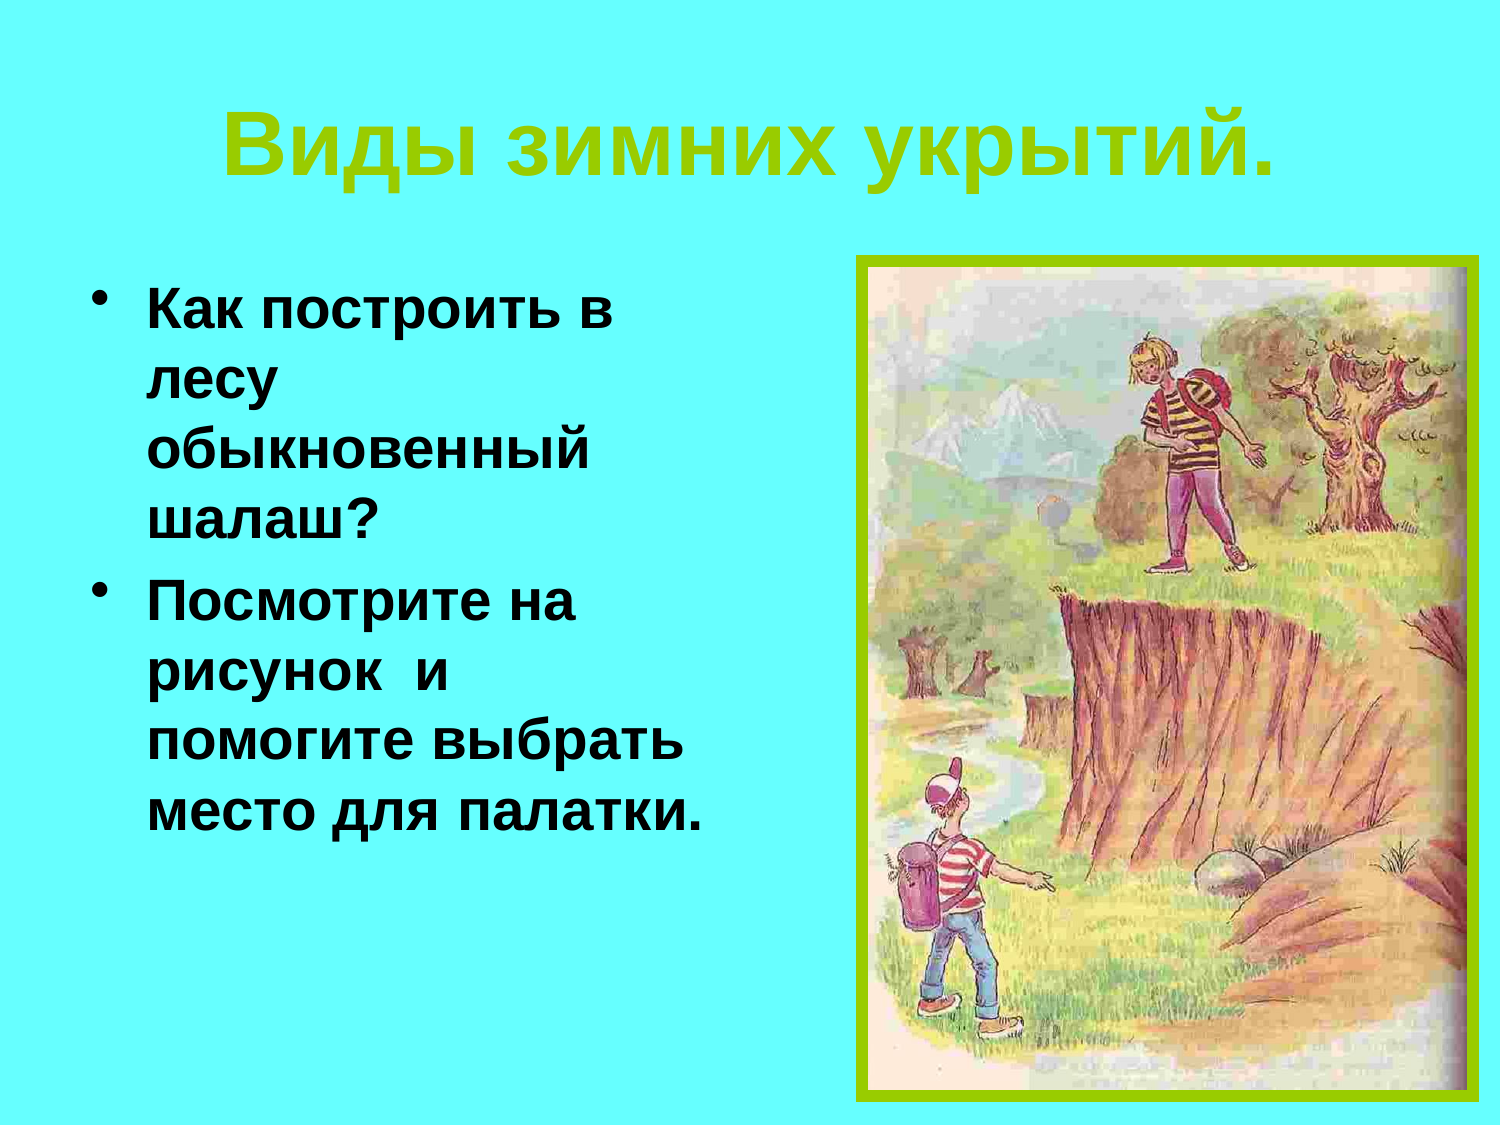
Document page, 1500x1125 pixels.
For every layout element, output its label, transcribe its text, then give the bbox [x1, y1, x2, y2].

title Виды зимних укрытий. [74, 44, 1426, 233]
list Как построить в лесу обыкновенный шалаш? Посмотрите на рисунок и помогите выбрать место для палатки. [74, 262, 738, 1006]
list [867, 266, 1467, 1090]
